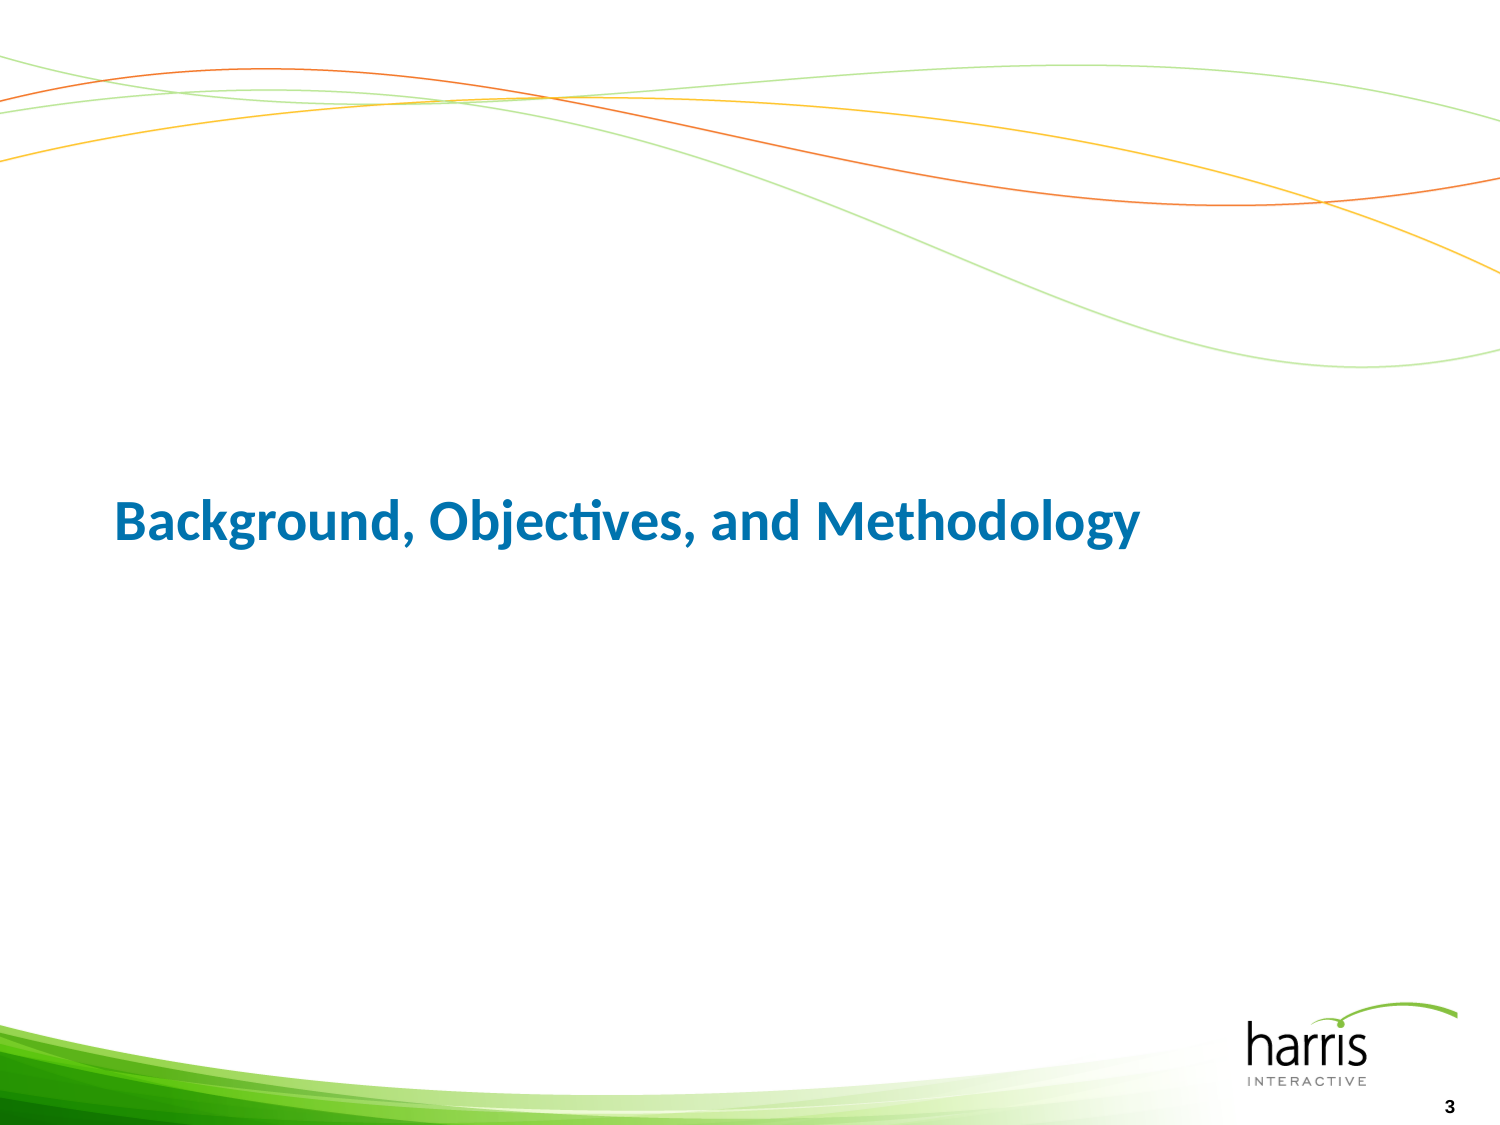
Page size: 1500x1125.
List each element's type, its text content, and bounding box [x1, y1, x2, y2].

slide_number 3 [1399, 1086, 1500, 1125]
title Background, Objectives, and Methodology [99, 474, 1351, 563]
picture [0, 0, 1500, 1125]
